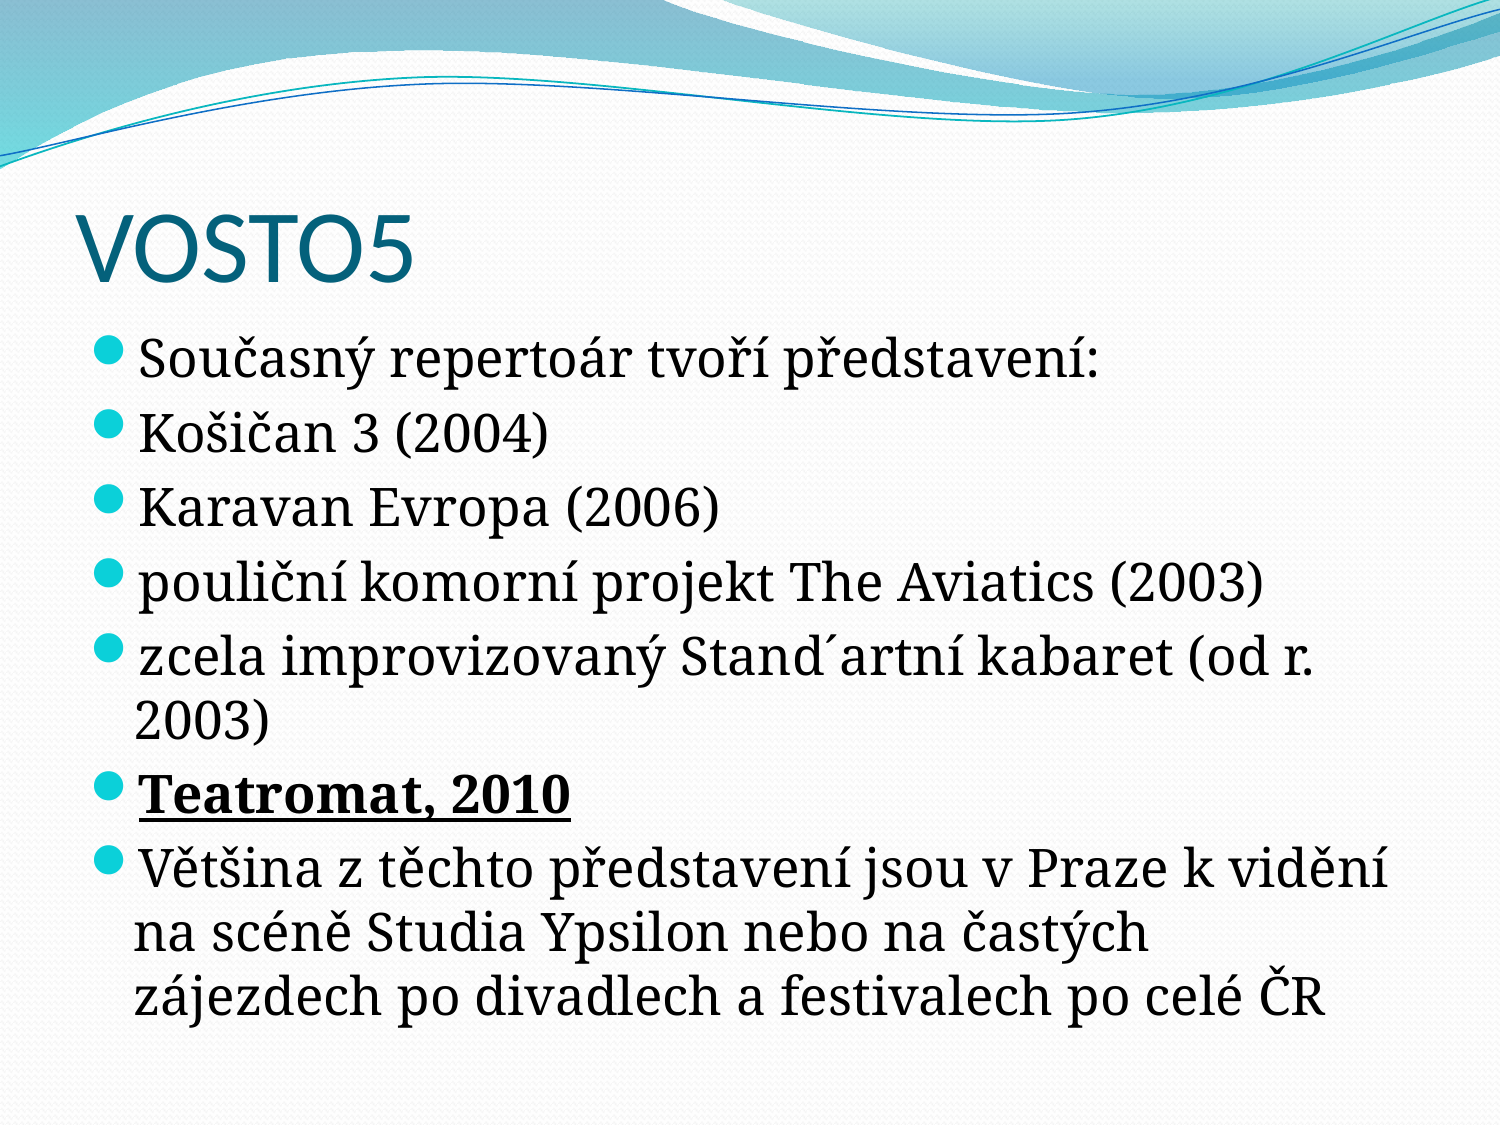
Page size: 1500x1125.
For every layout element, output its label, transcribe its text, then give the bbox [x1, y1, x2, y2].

title VOSTO5 [75, 115, 1425, 303]
list Současný repertoár tvoří představení: Košičan 3 (2004) Karavan Evropa (2006) pouliční komorní projekt The Aviatics (2003) zcela improvizovaný Stand´artní kabaret (od r. 2003) Teatromat, 2010 Většina z těchto představení jsou v Praze k vidění na scéně Studia Ypsilon nebo na častých zájezdech po divadlech a festivalech po celé ČR [75, 317, 1425, 1038]
